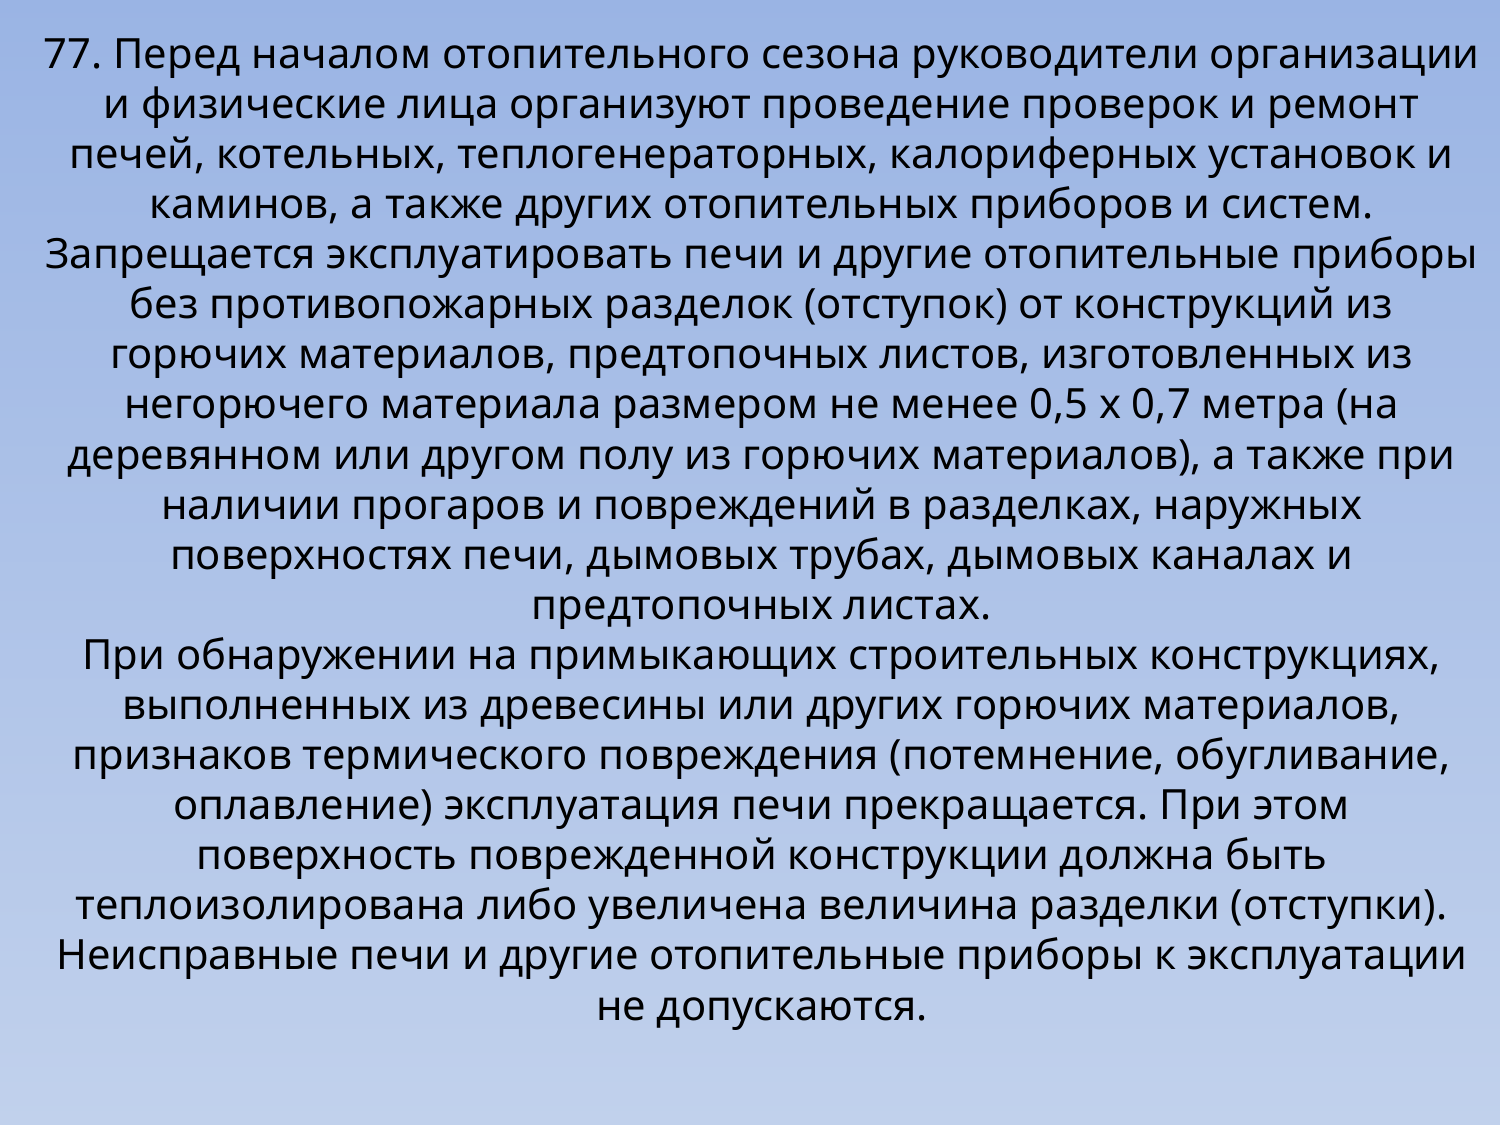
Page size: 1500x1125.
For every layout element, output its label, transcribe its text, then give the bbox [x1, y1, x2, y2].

title 77. Перед началом отопительного сезона руководители организации и физические лица организуют проведение проверок и ремонт печей, котельных, теплогенераторных, калориферных установок и каминов, а также других отопительных приборов и систем. Запрещается эксплуатировать печи и другие отопительные приборы без противопожарных разделок (отступок) от конструкций из горючих материалов, предтопочных листов, изготовленных из негорючего материала размером не менее 0,5 х 0,7 метра (на деревянном или другом полу из горючих материалов), а также при наличии прогаров и повреждений в разделках, наружных поверхностях печи, дымовых трубах, дымовых каналах и предтопочных листах. При обнаружении на примыкающих строительных конструкциях, выполненных из древесины или других горючих материалов, признаков термического повреждения (потемнение, обугливание, оплавление) эксплуатация печи прекращается. При этом поверхность поврежденной конструкции должна быть теплоизолирована либо увеличена величина разделки (отступки). Неисправные печи и другие отопительные приборы к эксплуатации не допускаются. [23, 0, 1500, 1125]
